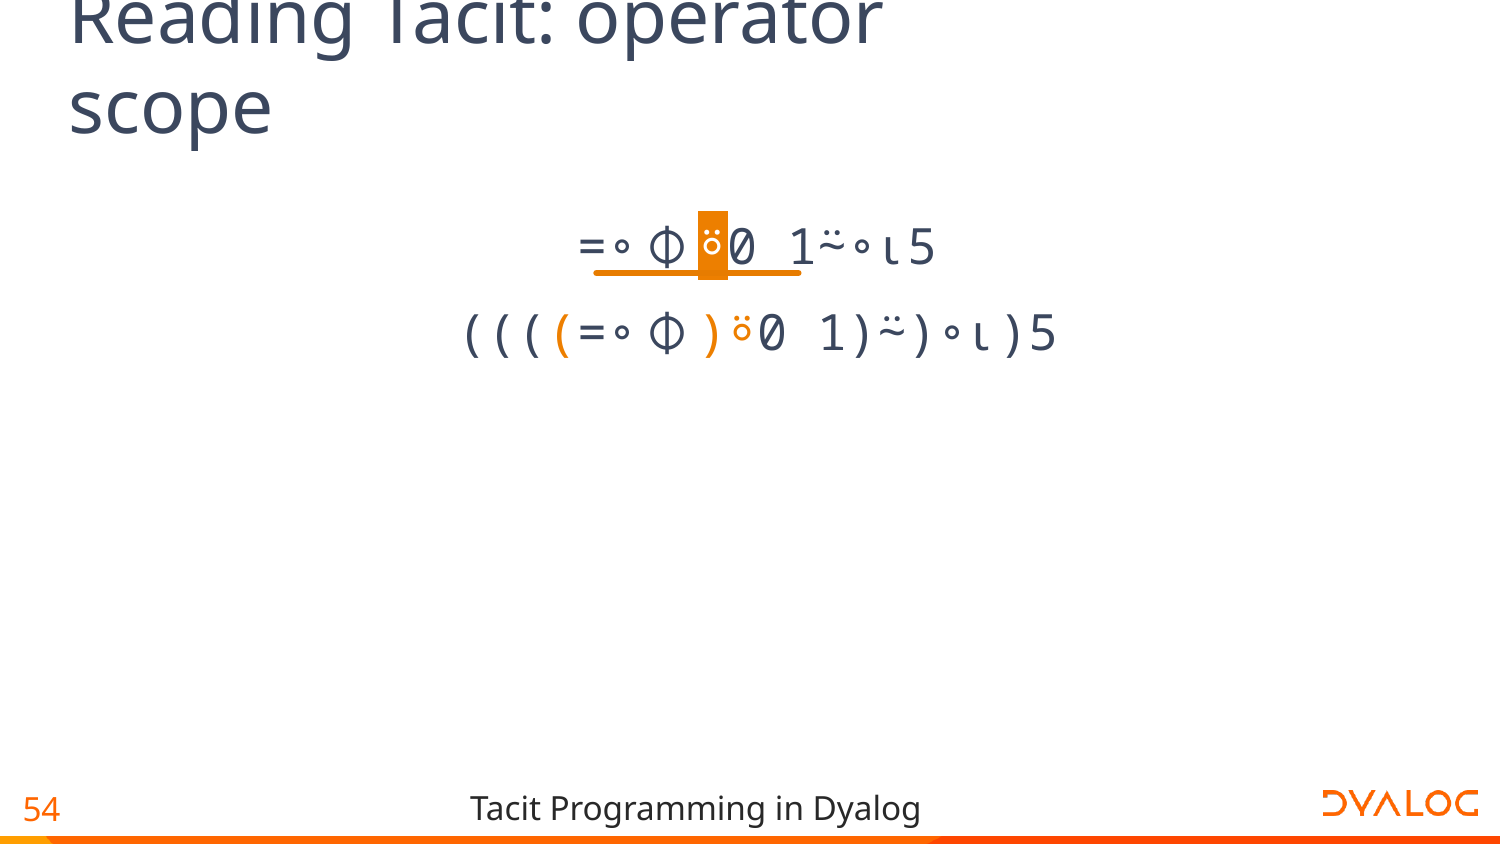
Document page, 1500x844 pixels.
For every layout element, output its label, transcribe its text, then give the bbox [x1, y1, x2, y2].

title Reading Tacit: operator scope [53, 43, 1121, 157]
list =∘⌽⍤0 1⍨∘⍳5 ((((=∘⌽)⍤0 1)⍨)∘⍳)5 [53, 207, 1463, 740]
picture [1323, 790, 1478, 816]
picture [0, 836, 1500, 844]
